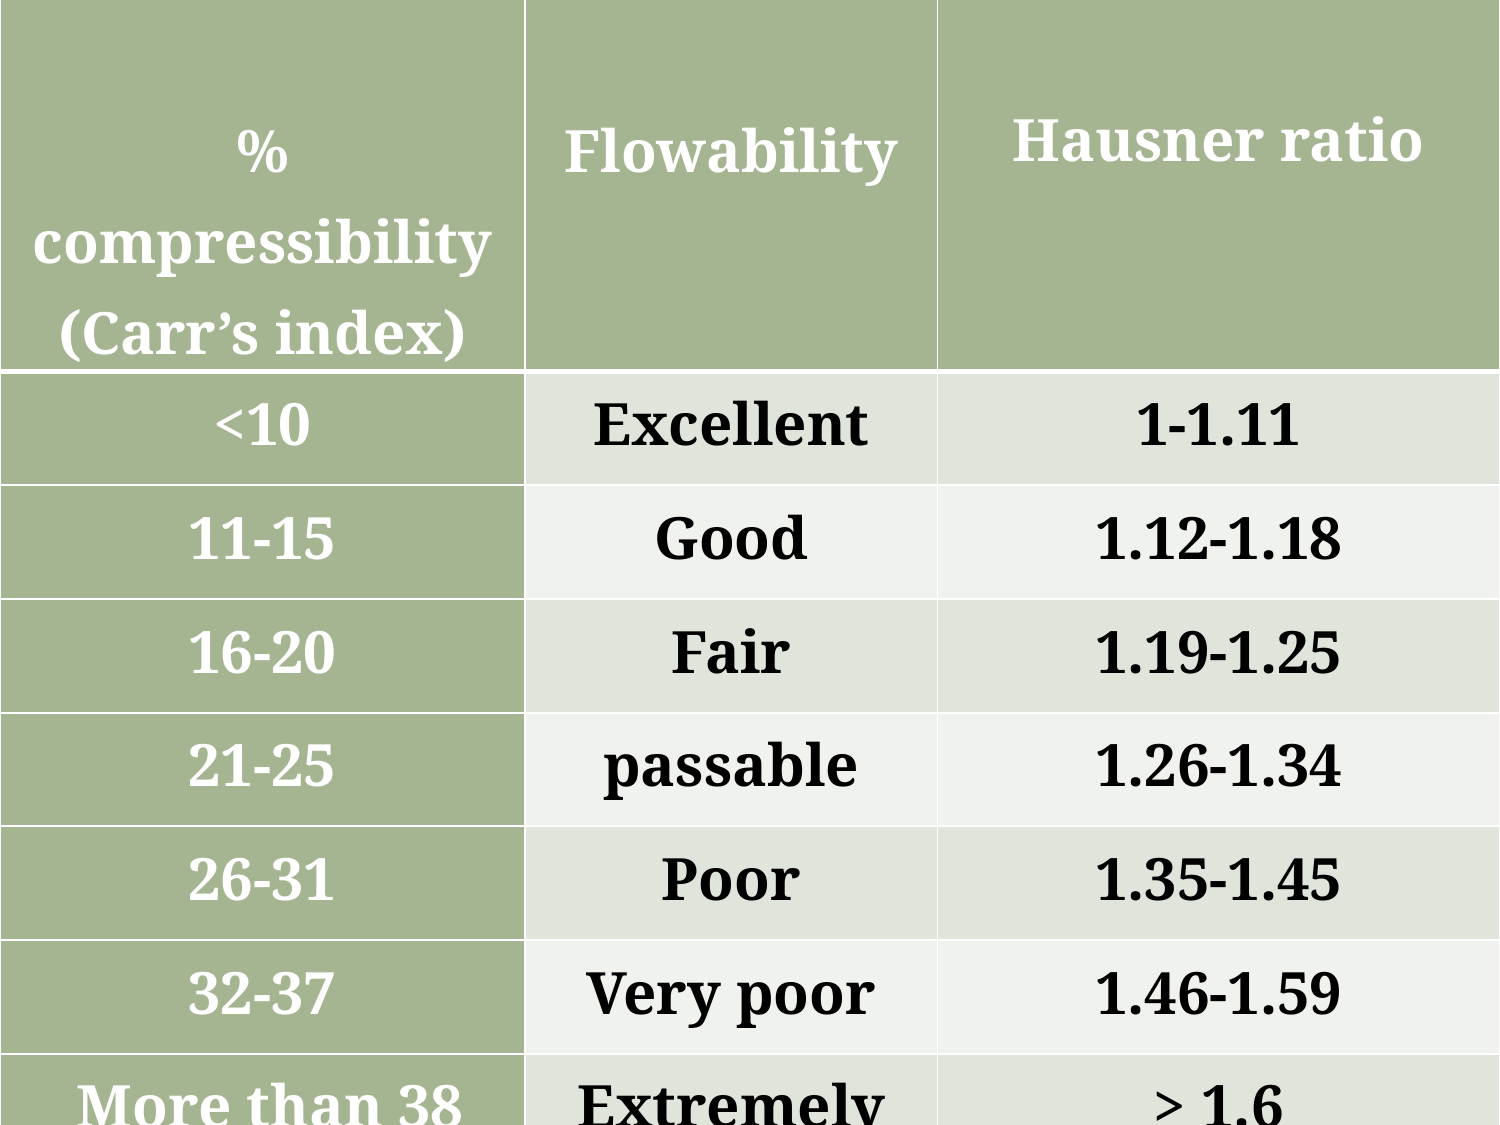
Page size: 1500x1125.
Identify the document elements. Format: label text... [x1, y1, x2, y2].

table_cell <10 [1, 374, 524, 484]
table_cell 11-15 [1, 486, 524, 598]
table_header Hausner ratio [938, 0, 1499, 369]
table_cell Very poor [526, 941, 937, 1053]
table_cell passable [526, 714, 937, 825]
table_cell 1.46-1.59 [938, 941, 1499, 1053]
table_cell Extremely poor [526, 1055, 937, 1125]
table_cell 16-20 [1, 600, 524, 712]
table_cell > 1.6 [938, 1055, 1499, 1125]
table_cell Poor [526, 827, 937, 939]
table_header % compressibility (Carr’s index) [1, 0, 524, 369]
table_cell Excellent [526, 374, 937, 484]
table_cell 1.12-1.18 [938, 486, 1499, 598]
table_cell 1.19-1.25 [938, 600, 1499, 712]
table_cell 32-37 [1, 941, 524, 1053]
table_cell Good [526, 486, 937, 598]
table_cell 21-25 [1, 714, 524, 825]
table_header Flowability [526, 0, 937, 369]
table_cell 26-31 [1, 827, 524, 939]
table_cell More than 38 [1, 1055, 524, 1125]
table_cell 1-1.11 [938, 374, 1499, 484]
table_cell 1.35-1.45 [938, 827, 1499, 939]
table_cell 1.26-1.34 [938, 714, 1499, 825]
table_cell Fair [526, 600, 937, 712]
